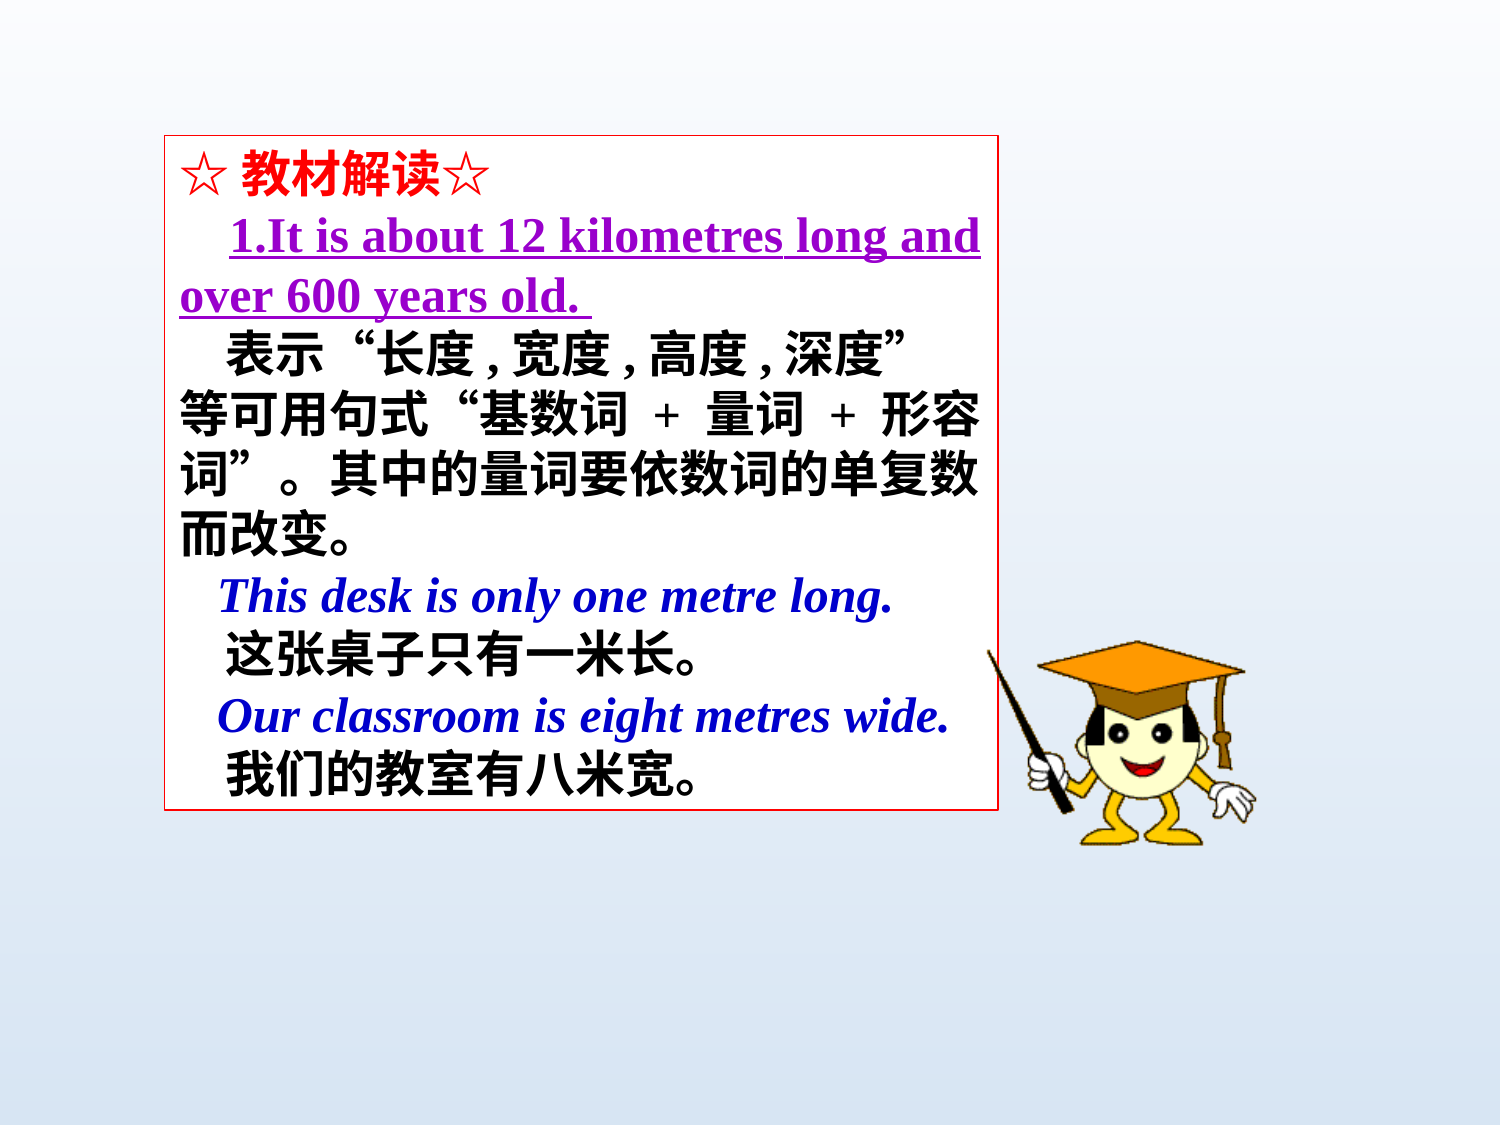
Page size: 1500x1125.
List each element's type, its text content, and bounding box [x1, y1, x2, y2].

picture [966, 624, 1280, 860]
text_box ☆教材解读☆ 1.It is about 12 kilometres long and over 600 years old. 表示“长度,宽度,高度,深度”等可用句式“基数词 + 量词 + 形容词”。其中的量词要依数词的单复数而改变。 This desk is only one metre long. 这张桌子只有一米长。 Our classroom is eight metres wide. 我们的教室有八米宽。 [164, 135, 998, 811]
